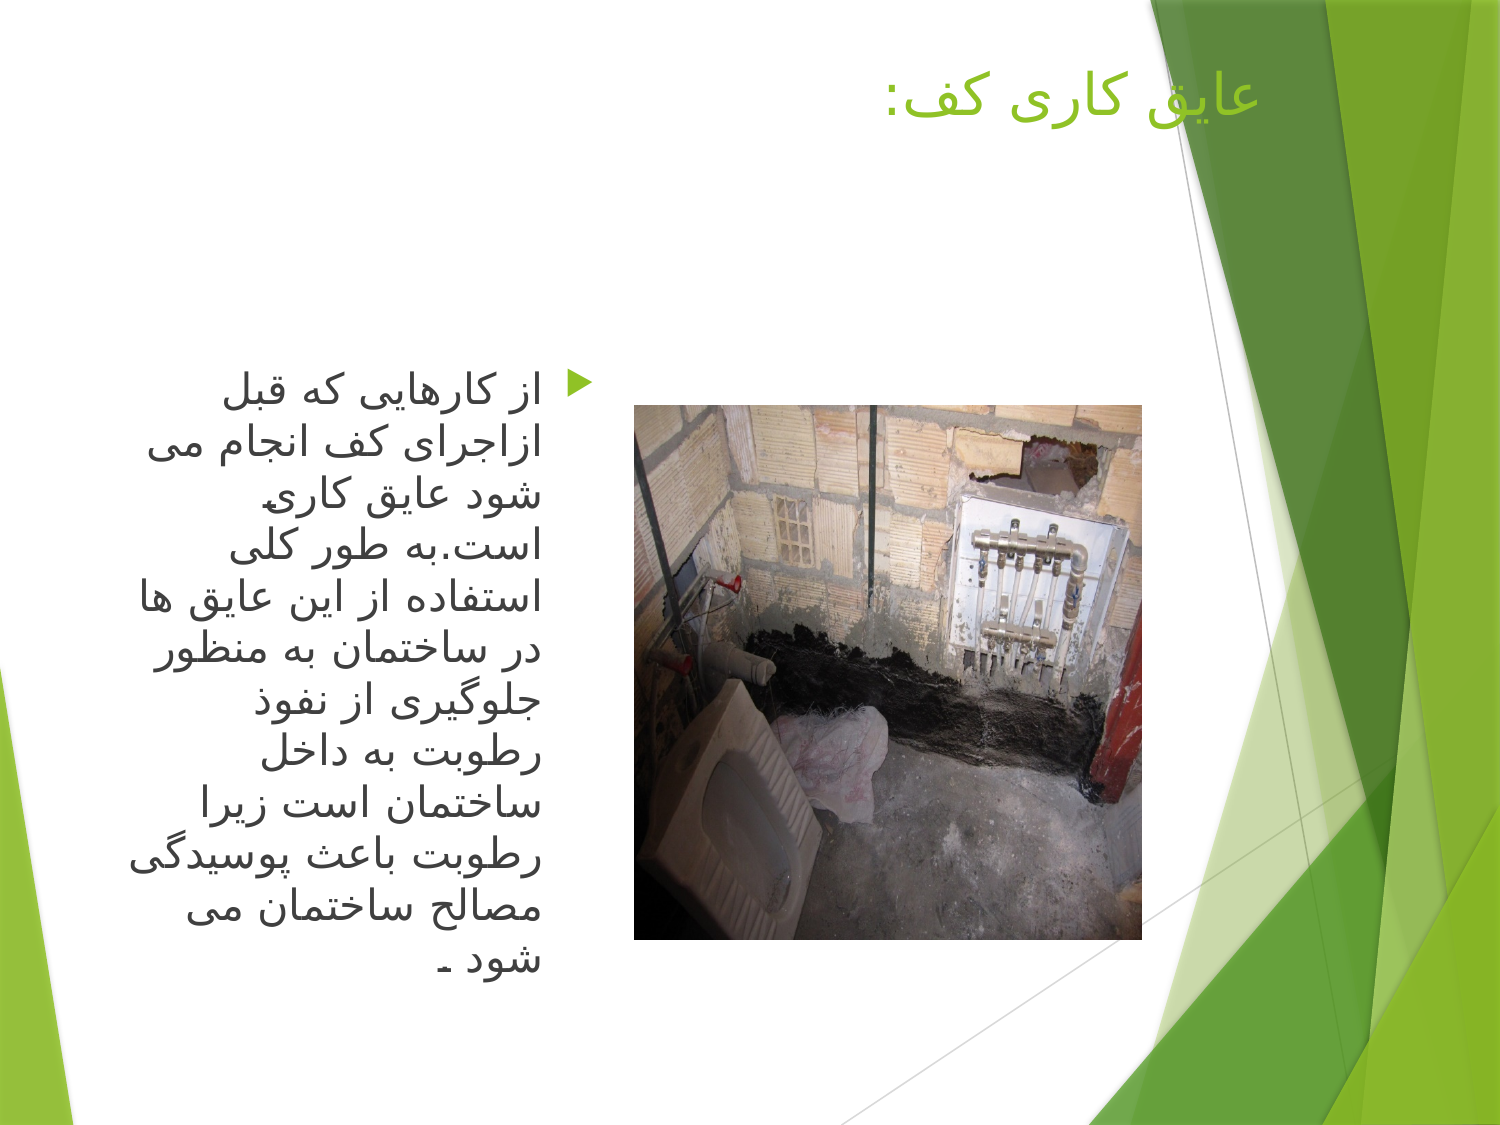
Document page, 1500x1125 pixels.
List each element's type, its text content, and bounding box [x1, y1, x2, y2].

title عایق کاری کف: [237, 50, 1279, 267]
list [634, 404, 1142, 941]
list از کارهایی که قبل ازاجرای کف انجام می شود عایق کاری است.به طور کلی استفاده از این عایق ها در ساختمان به منظور جلوگیری از نفوذ رطوبت به داخل ساختمان است زیرا رطوبت باعث پوسیدگی مصالح ساختمان می شود . [99, 354, 607, 992]
